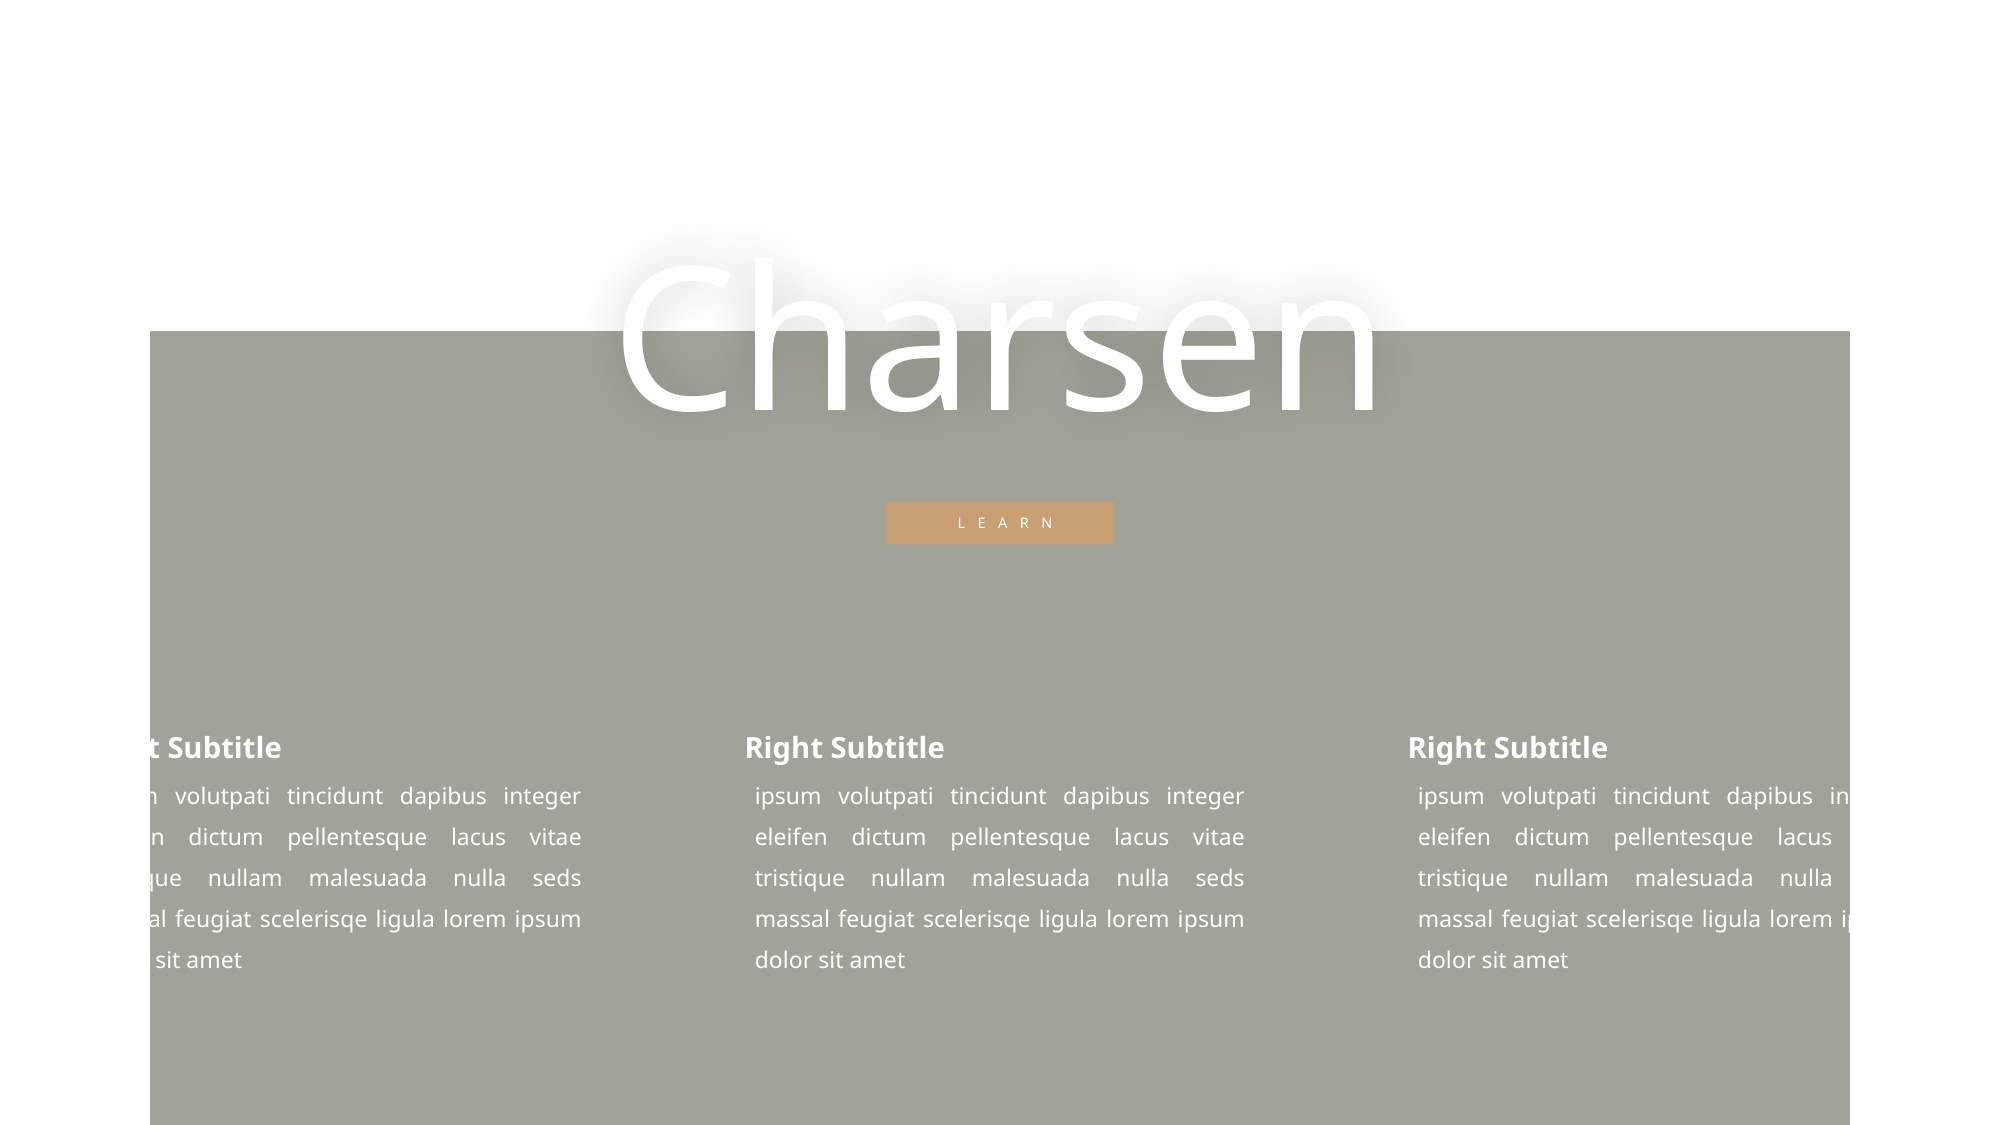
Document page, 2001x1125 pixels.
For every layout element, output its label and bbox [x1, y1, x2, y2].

text_box [885, 501, 1115, 545]
picture [0, 0, 2001, 1125]
